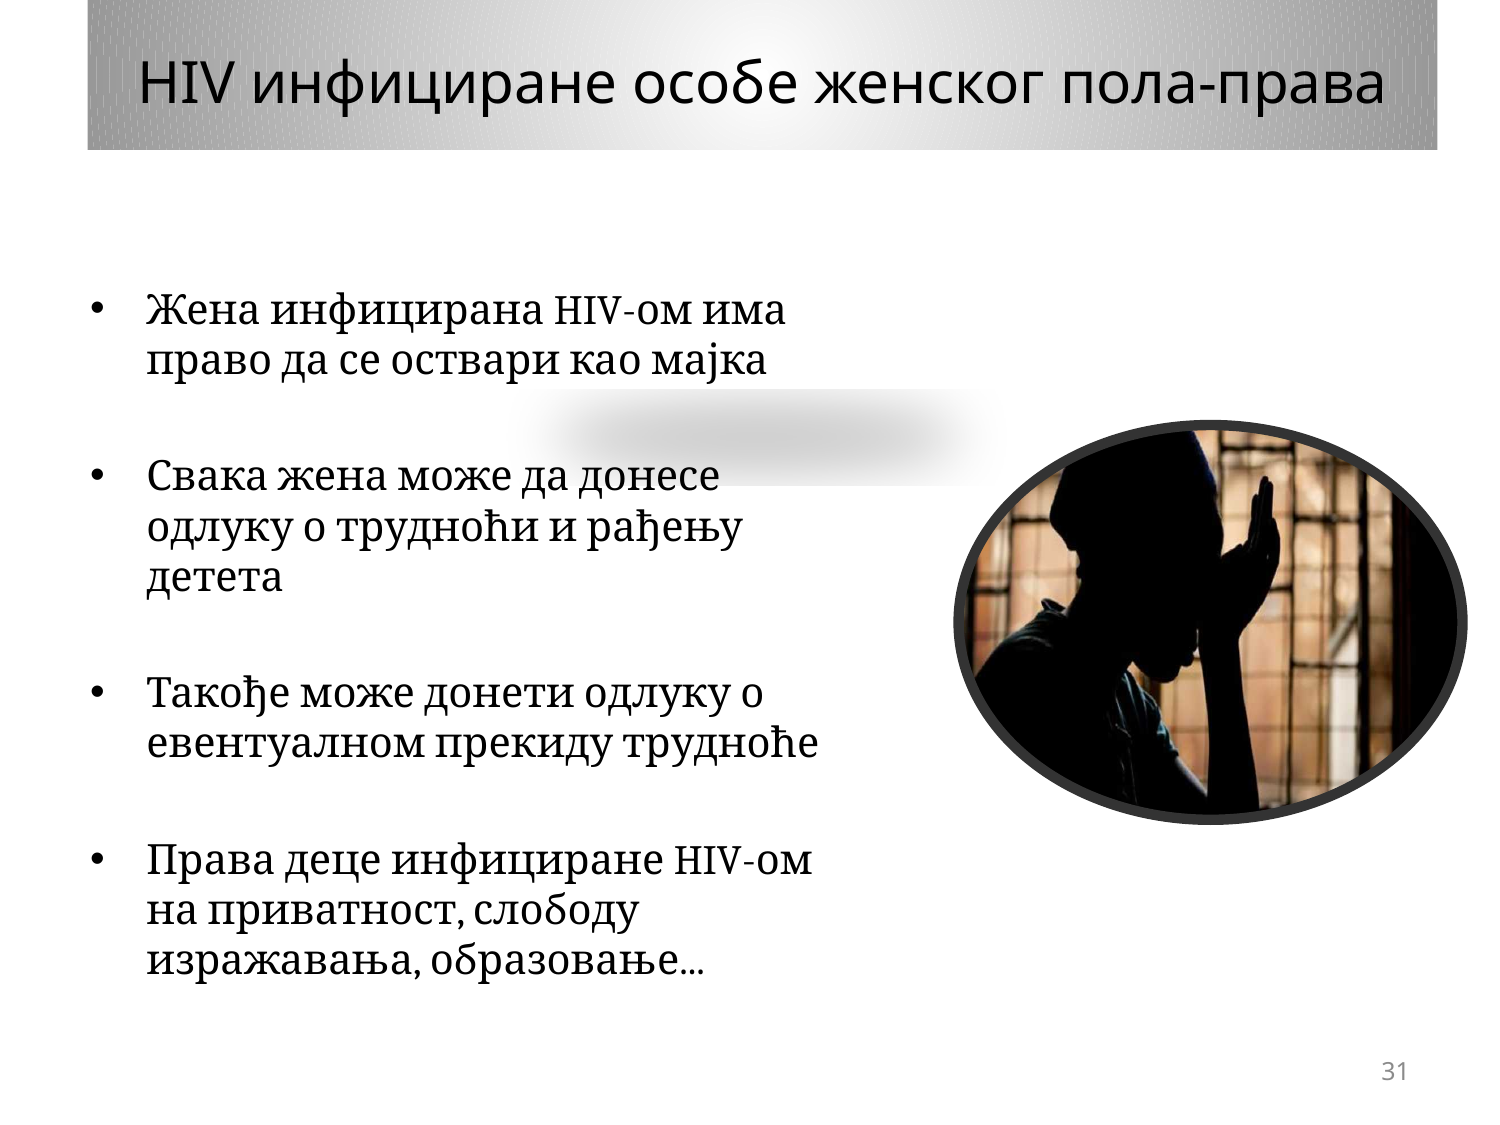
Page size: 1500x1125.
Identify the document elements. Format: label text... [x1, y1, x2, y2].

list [958, 424, 1463, 821]
slide_number 31 [1074, 1042, 1425, 1103]
title HIV инфициране особе женског пола-права [87, 0, 1438, 151]
list Жена инфицирана HIV-ом има право да се оствари као мајка Свака жена може да донесе одлуку о трудноћи и рађењу детета Такође може донети одлуку о евентуалном прекиду трудноће Права деце инфициране HIV-ом на приватност, слободу изражавања, образовање... [74, 274, 888, 1006]
